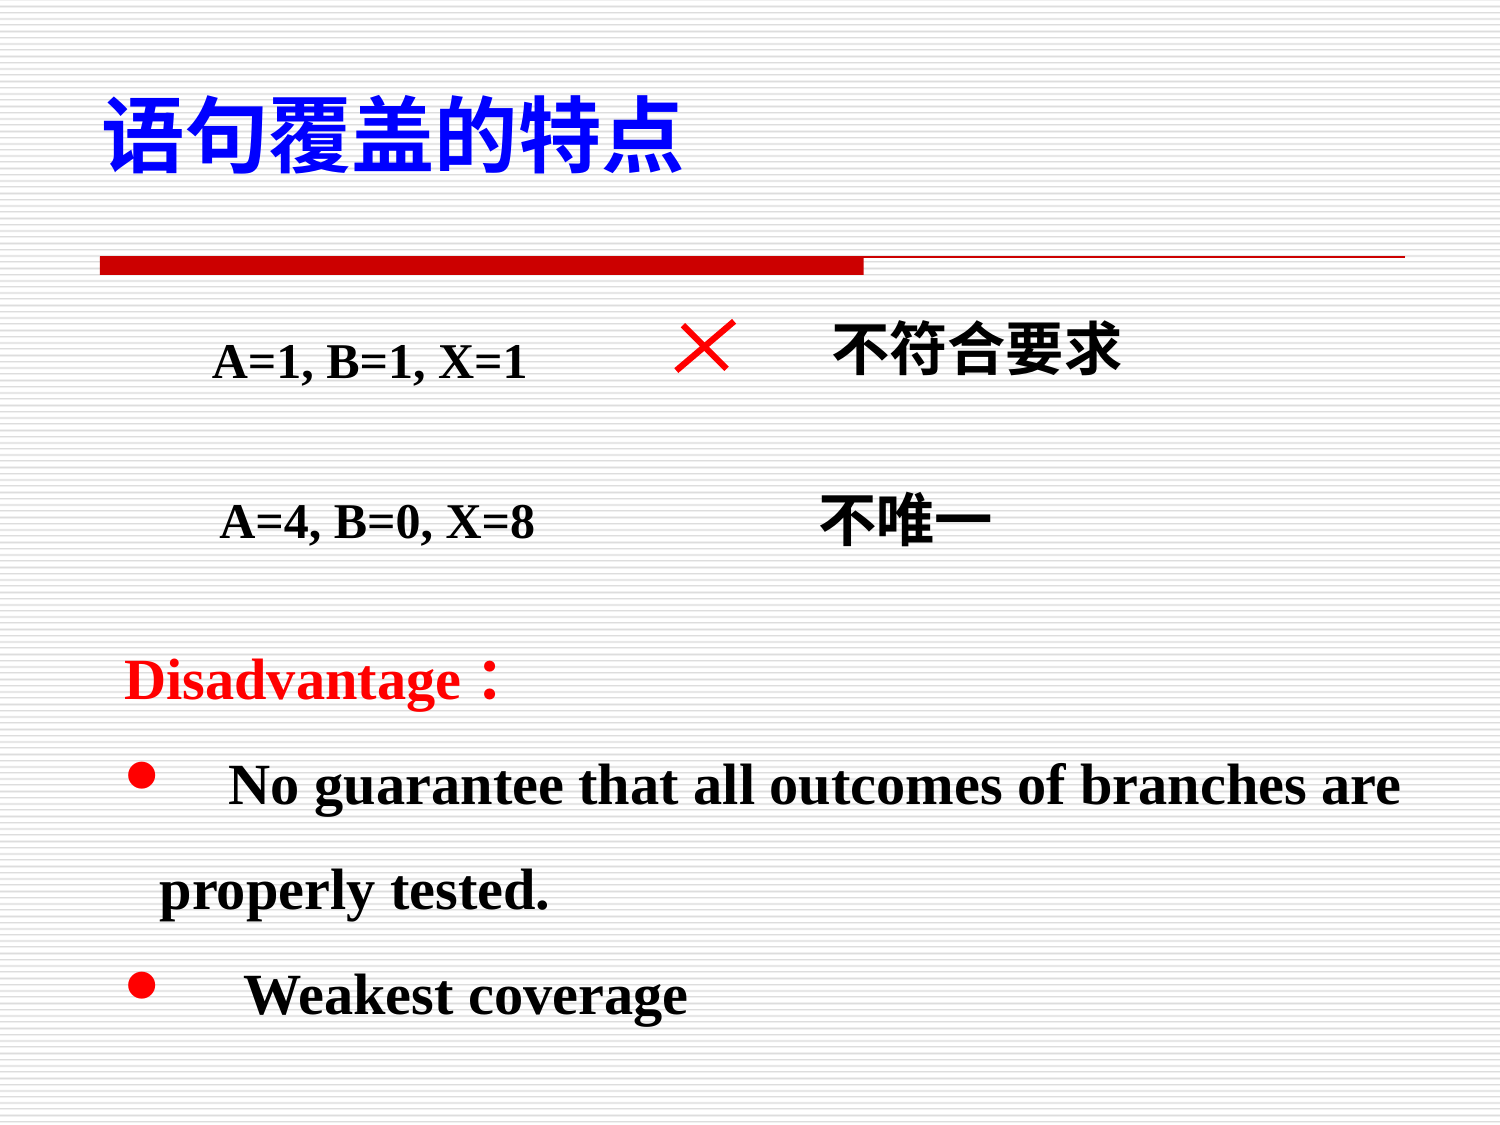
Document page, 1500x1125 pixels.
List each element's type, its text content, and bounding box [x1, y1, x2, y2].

text_box 不符合要求 [816, 296, 1153, 391]
picture [0, 0, 1500, 1125]
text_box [676, 321, 735, 371]
text_box A=4, B=0, X=8 [204, 481, 551, 556]
text_box A=1, B=1, X=1 [197, 321, 543, 397]
text_box 不唯一 [803, 475, 1022, 561]
text_box 语句覆盖的特点 [87, 75, 700, 190]
text_box Disadvantage： No guarantee that all outcomes of branches are properly tested. Weakest coverage [109, 634, 1500, 1034]
